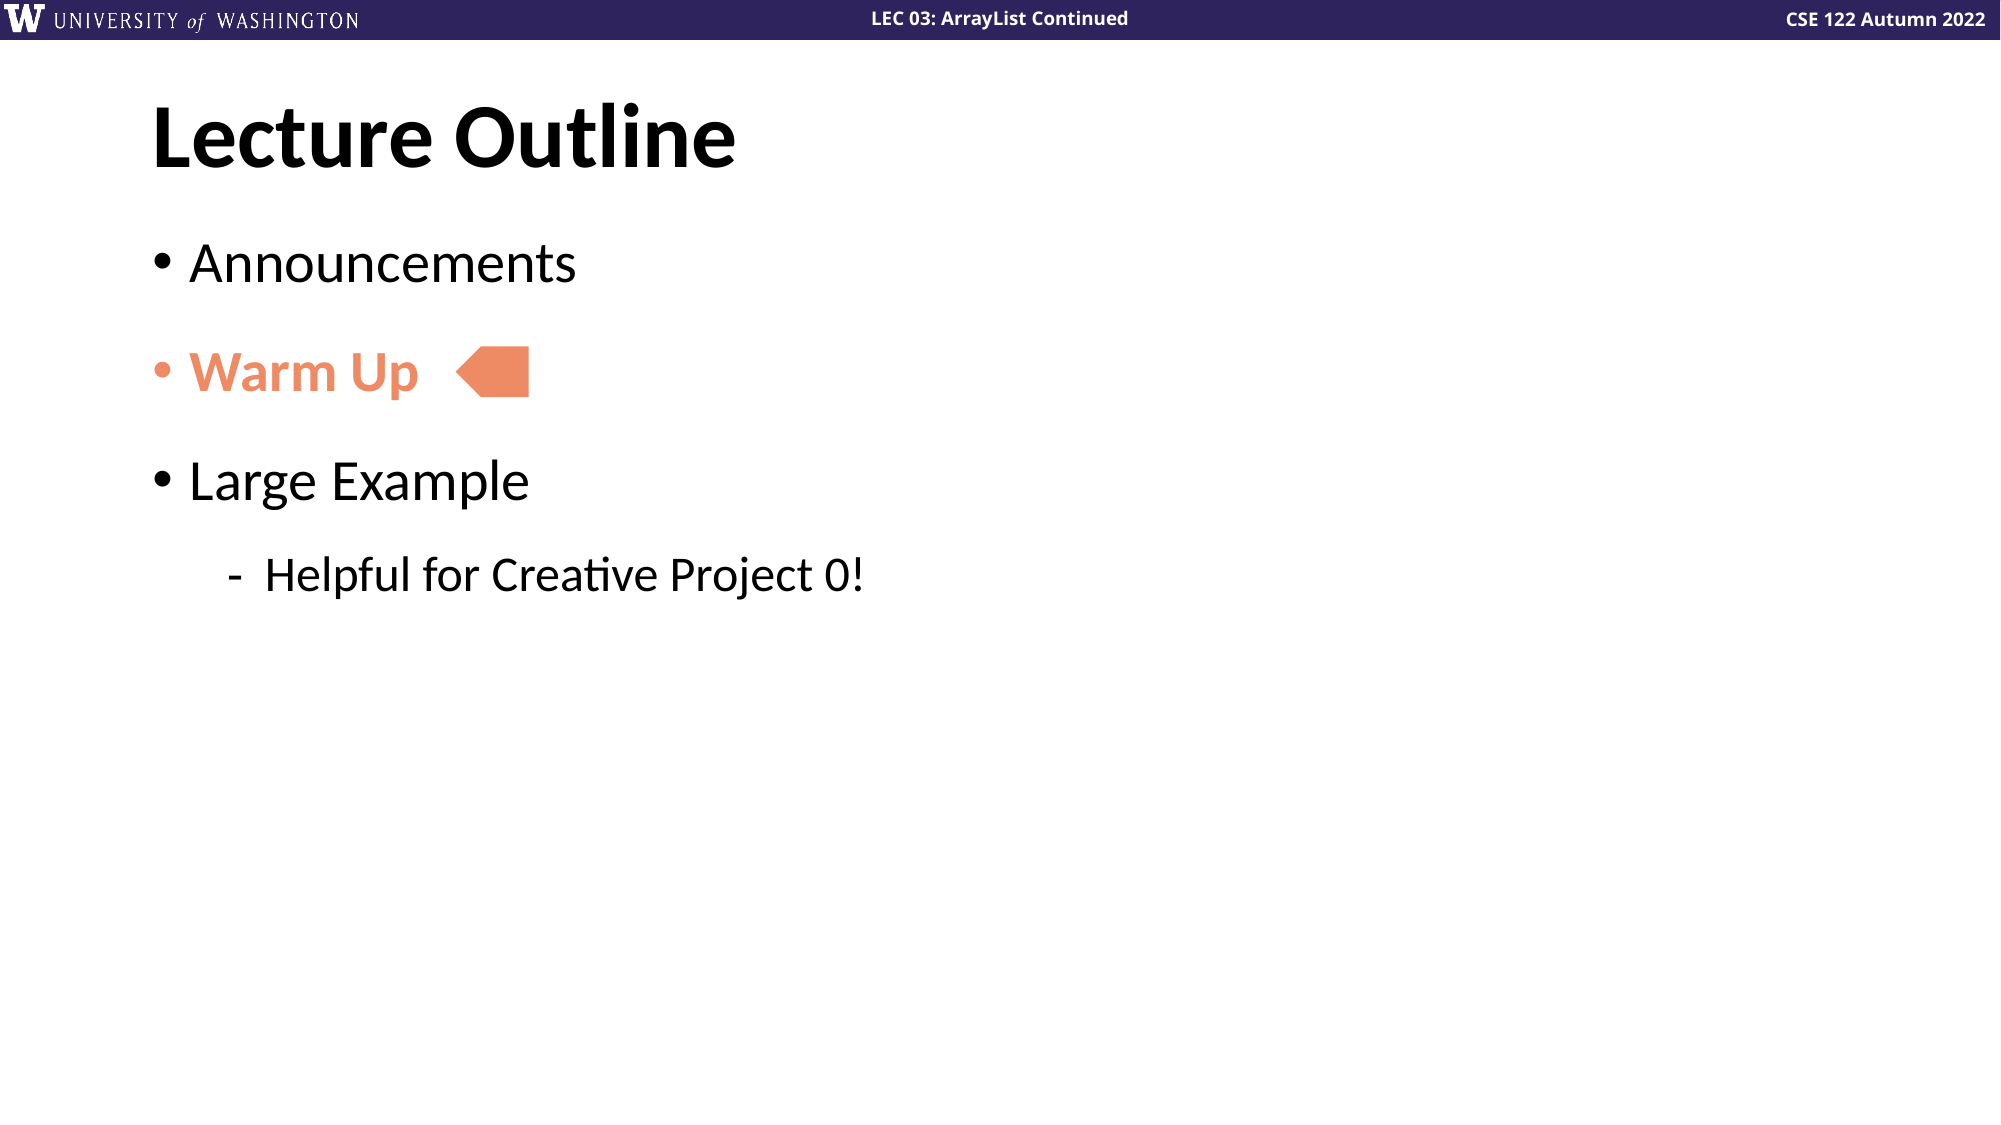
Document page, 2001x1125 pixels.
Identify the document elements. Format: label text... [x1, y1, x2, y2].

text_box [454, 345, 530, 399]
list Announcements Warm Up Large Example Helpful for Creative Project 0! [137, 224, 1863, 1014]
picture [4, 4, 358, 33]
title Lecture Outline [137, 74, 1863, 200]
